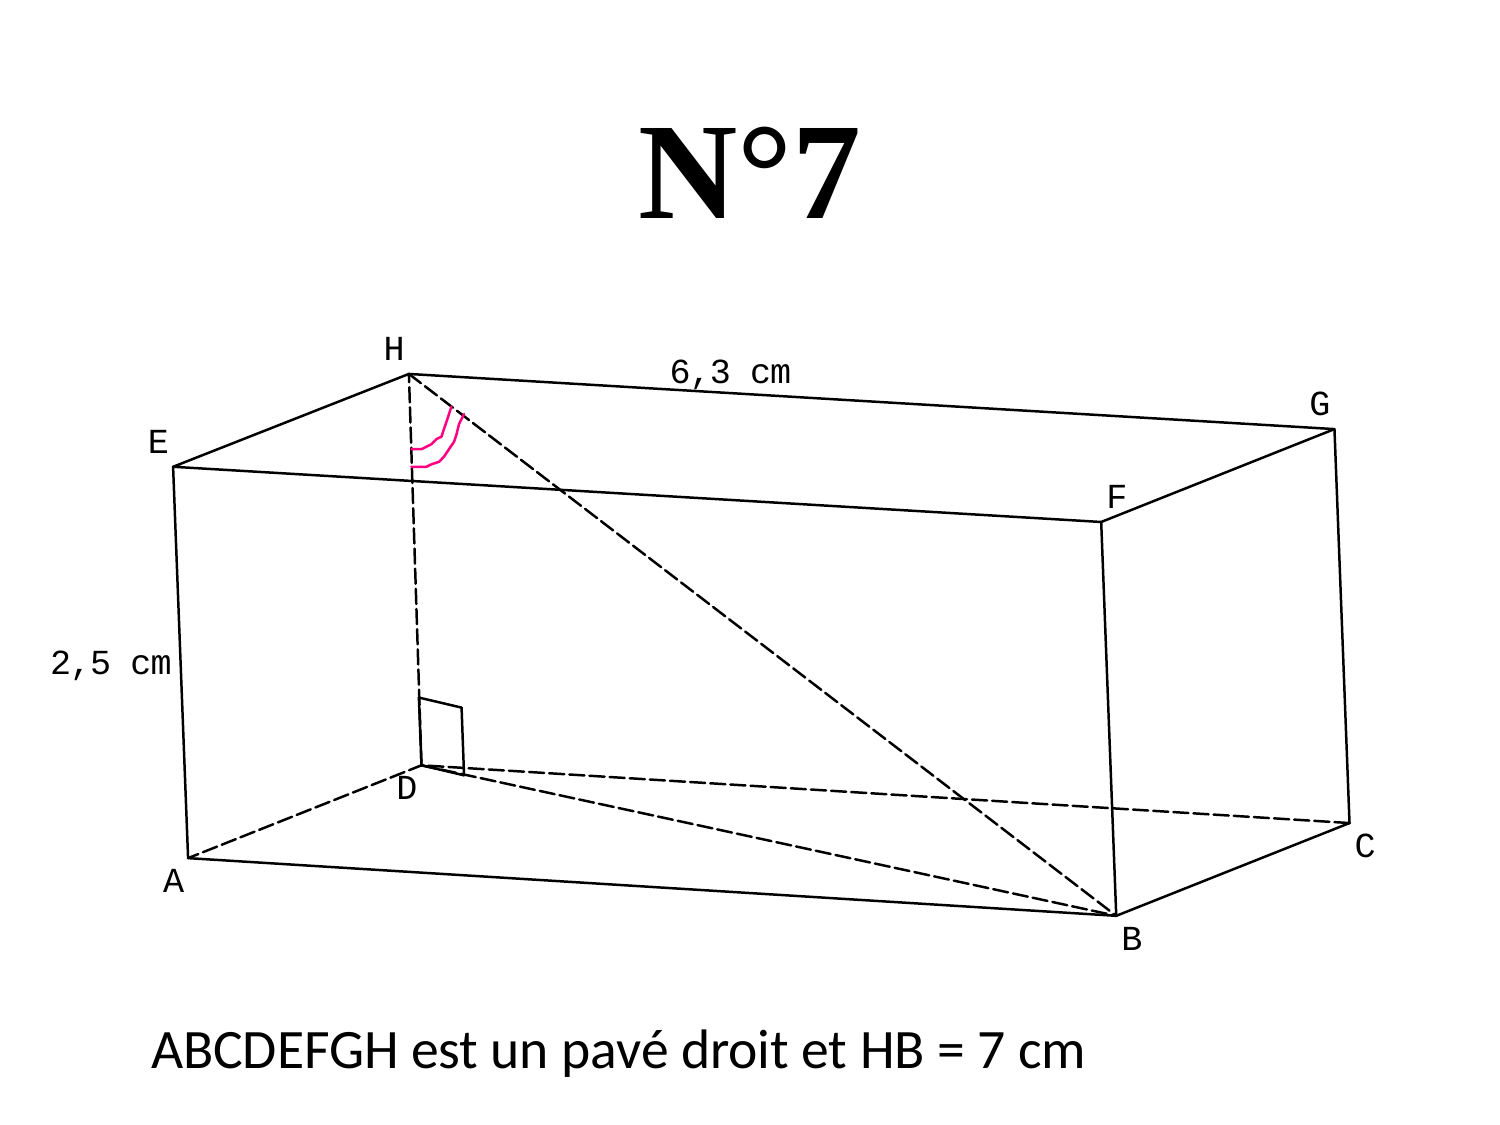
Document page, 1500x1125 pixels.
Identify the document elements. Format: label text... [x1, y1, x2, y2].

title N°7 [0, 30, 1500, 298]
picture [0, 326, 1421, 984]
